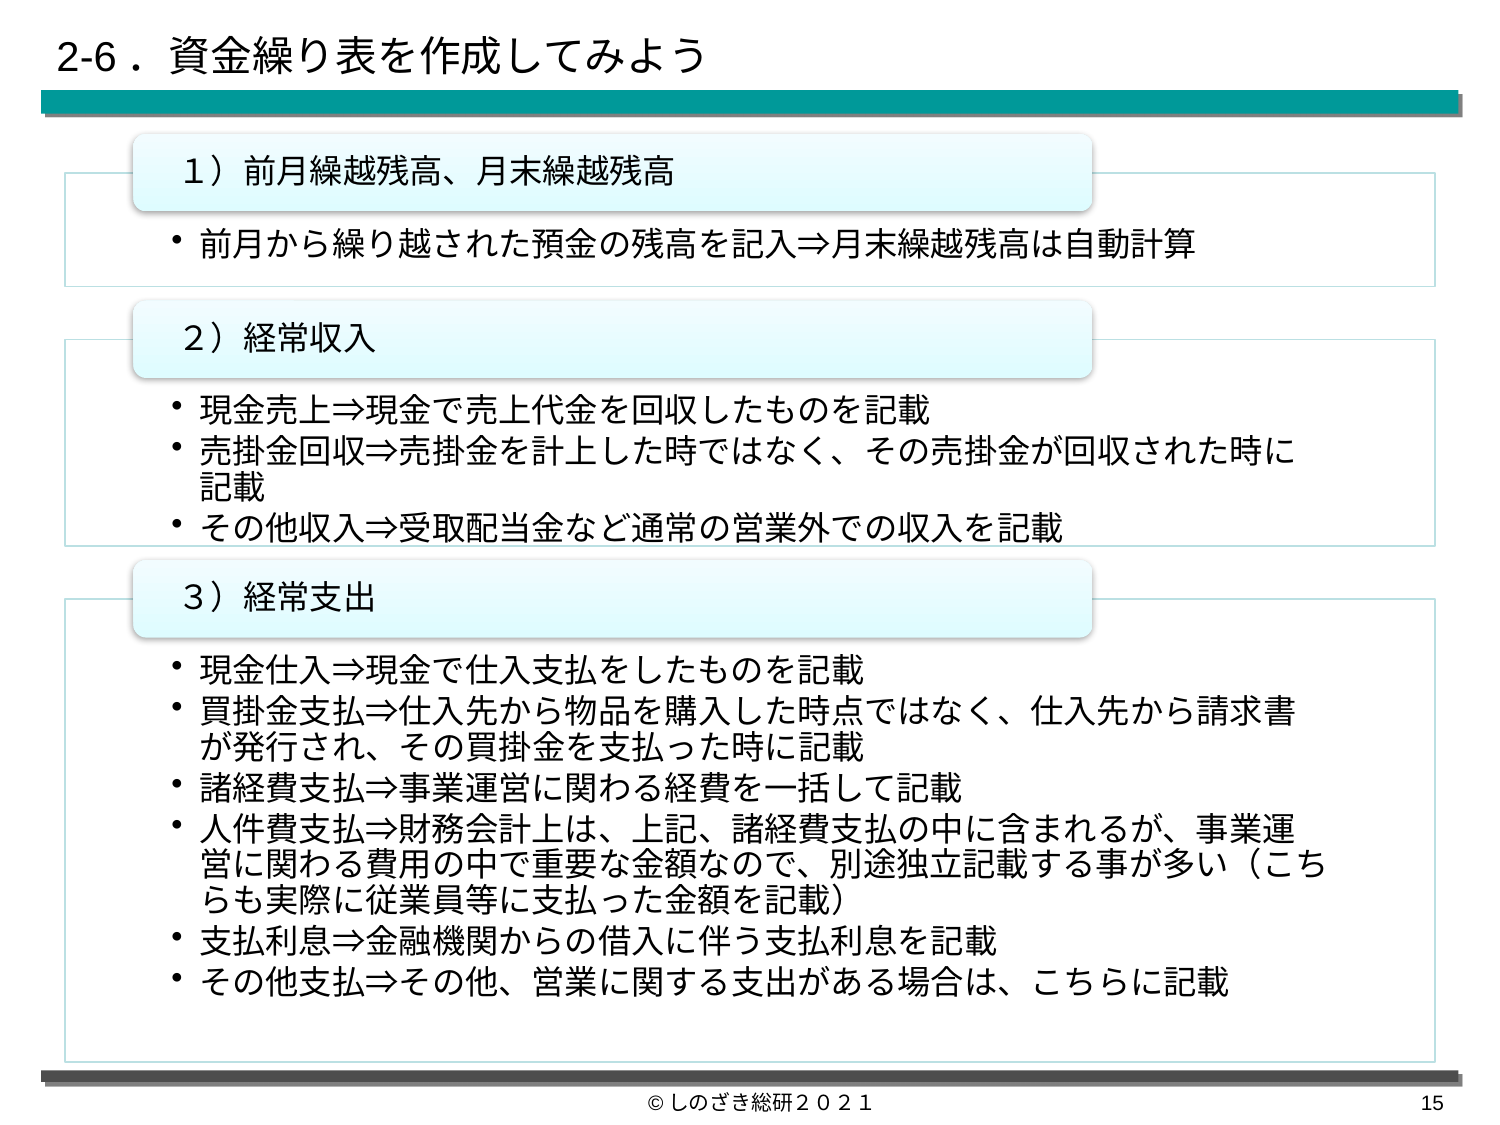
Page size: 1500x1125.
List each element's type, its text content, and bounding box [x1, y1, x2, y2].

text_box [64, 125, 1436, 1071]
title 2-6．資金繰り表を作成してみよう [41, 19, 1459, 91]
slide_number 14 [1108, 1082, 1459, 1125]
footer ©しのざき総研２０２１ [524, 1082, 1000, 1125]
